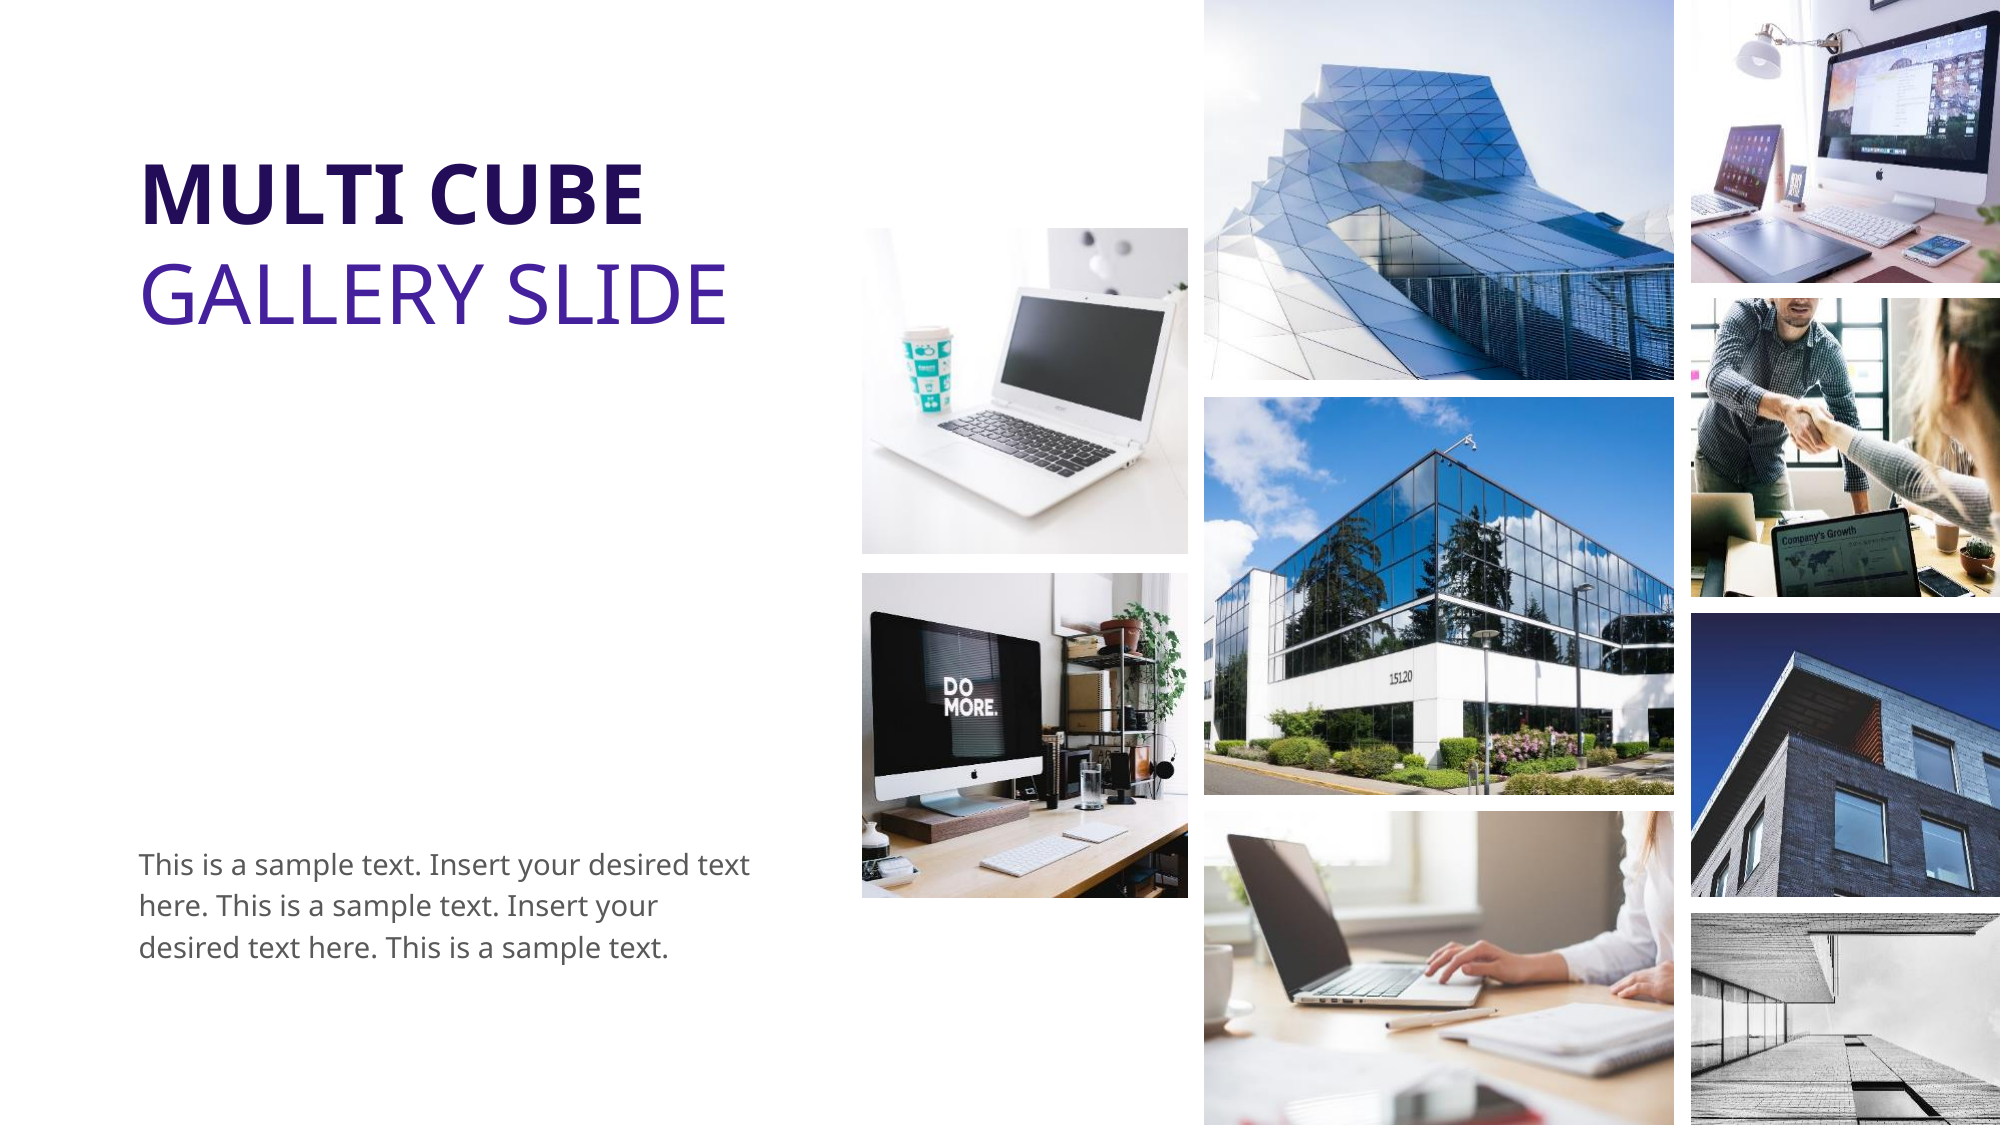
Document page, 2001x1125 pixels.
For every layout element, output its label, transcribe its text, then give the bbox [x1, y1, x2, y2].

picture [1691, 613, 2000, 897]
picture [1691, 0, 2000, 283]
text_box MULTI CUBE GALLERY SLIDE [138, 133, 853, 349]
picture [1204, 811, 1674, 1125]
picture [862, 573, 1188, 899]
picture [1691, 298, 2000, 597]
text_box This is a sample text. Insert your desired text here. This is a sample text. Insert your desired text here. This is a sample text. [138, 831, 756, 972]
picture [862, 228, 1188, 554]
picture [1204, 397, 1674, 795]
picture [1691, 913, 2000, 1125]
picture [1204, 0, 1674, 380]
